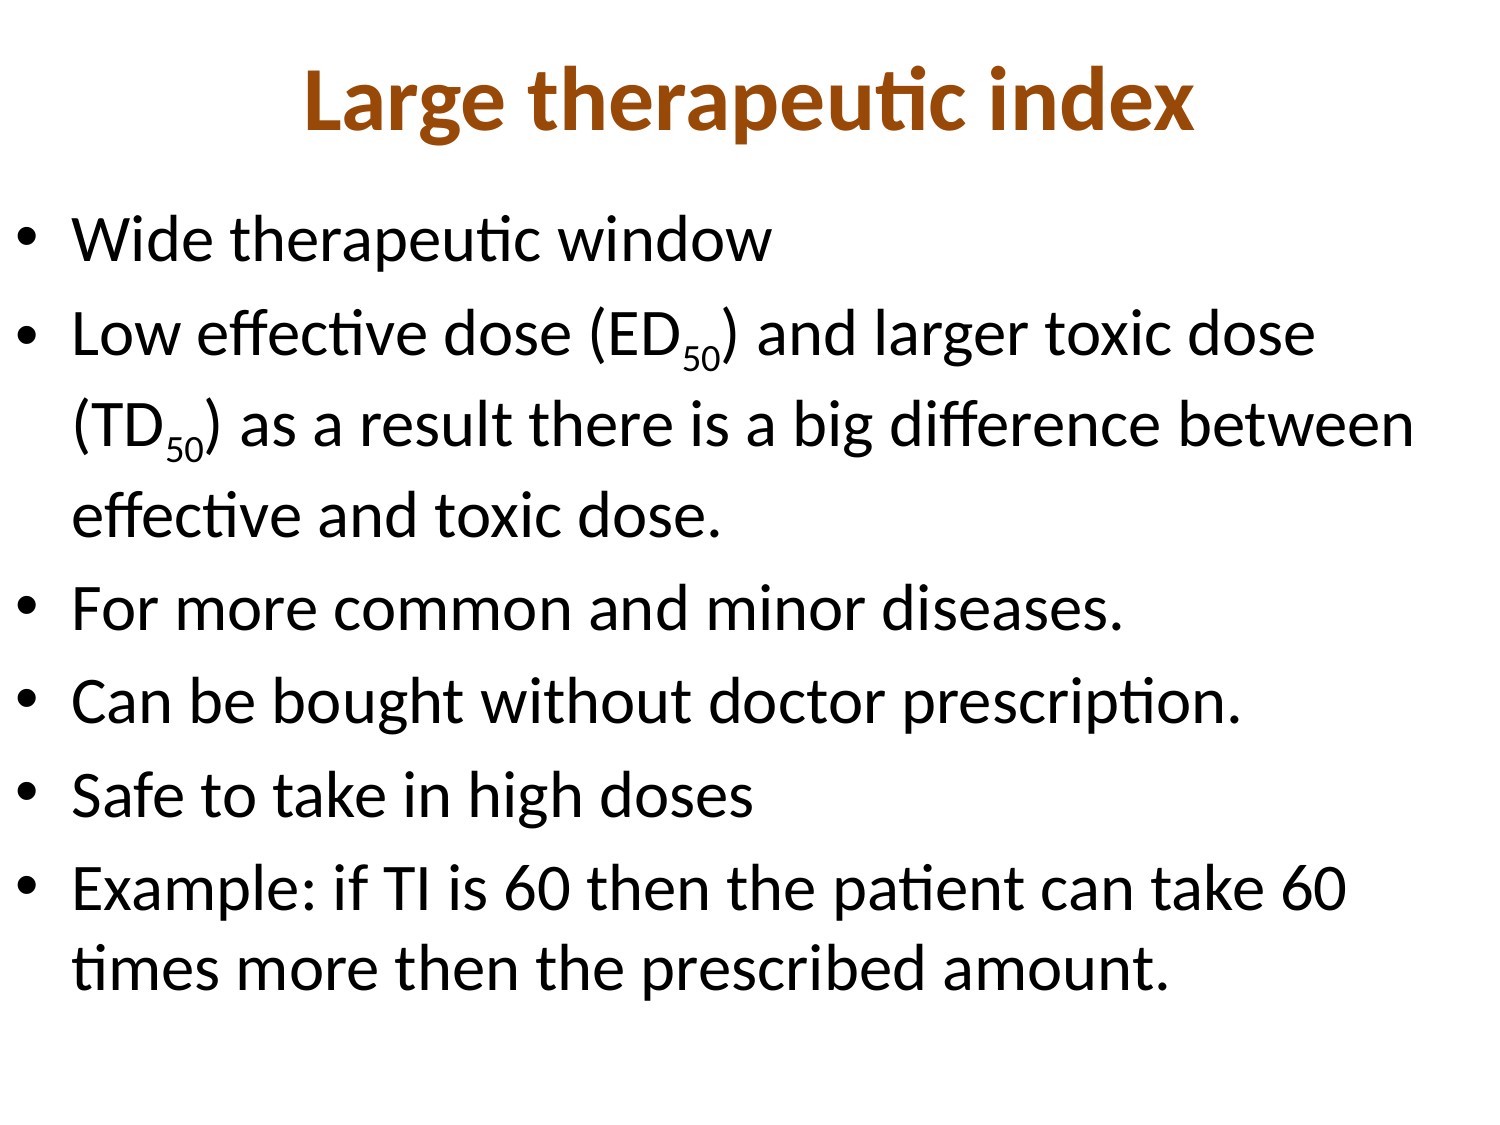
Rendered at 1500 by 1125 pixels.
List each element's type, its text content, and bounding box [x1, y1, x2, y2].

title Large therapeutic index [75, 0, 1425, 187]
list Wide therapeutic window Low effective dose (ED50) and larger toxic dose (TD50) as a result there is a big difference between effective and toxic dose. For more common and minor diseases. Can be bought without doctor prescription. Safe to take in high doses Example: if TI is 60 then the patient can take 60 times more then the prescribed amount. [0, 187, 1500, 1090]
